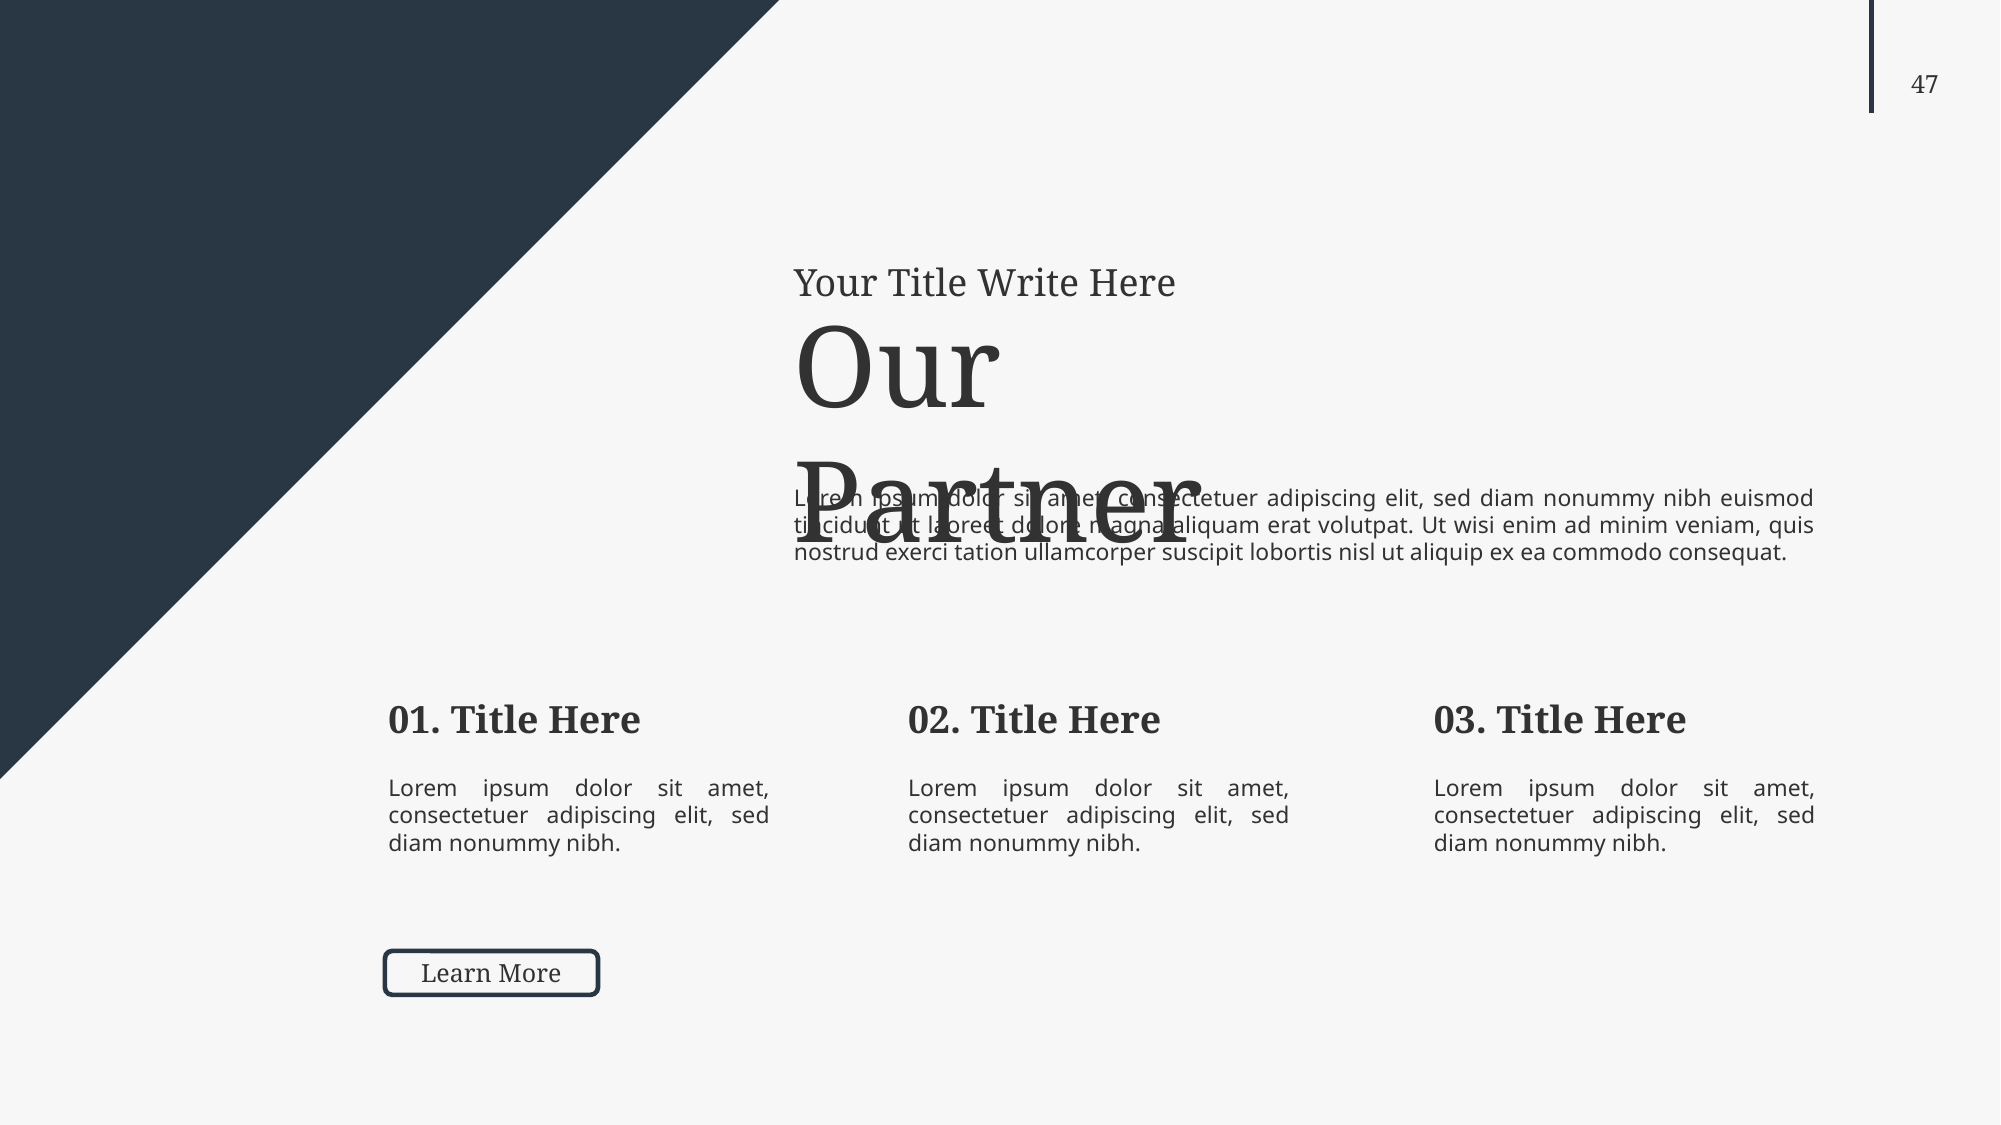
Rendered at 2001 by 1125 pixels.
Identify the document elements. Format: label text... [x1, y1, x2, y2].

text_box [0, 0, 781, 781]
text_box Your Title Write Here [779, 251, 1318, 312]
picture [169, 151, 646, 628]
text_box 03. Title Here [1419, 688, 1709, 749]
text_box 02. Title Here [893, 689, 1183, 749]
text_box Lorem ipsum dolor sit amet, consectetuer adipiscing elit, sed diam nonummy nibh. [893, 765, 1305, 863]
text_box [384, 950, 598, 996]
text_box Lorem ipsum dolor sit amet, consectetuer adipiscing elit, sed diam nonummy nibh euismod tincidunt ut laoreet dolore magna aliquam erat volutpat. Ut wisi enim ad minim veniam, quis nostrud exerci tation ullamcorper suscipit lobortis nisl ut aliquip ex ea commodo consequat. [779, 475, 1831, 601]
text_box Lorem ipsum dolor sit amet, consectetuer adipiscing elit, sed diam nonummy nibh. [1419, 765, 1831, 863]
text_box Lorem ipsum dolor sit amet, consectetuer adipiscing elit, sed diam nonummy nibh. [373, 765, 785, 863]
text_box Our Partner [779, 288, 1425, 475]
text_box 01. Title Here [373, 689, 664, 749]
